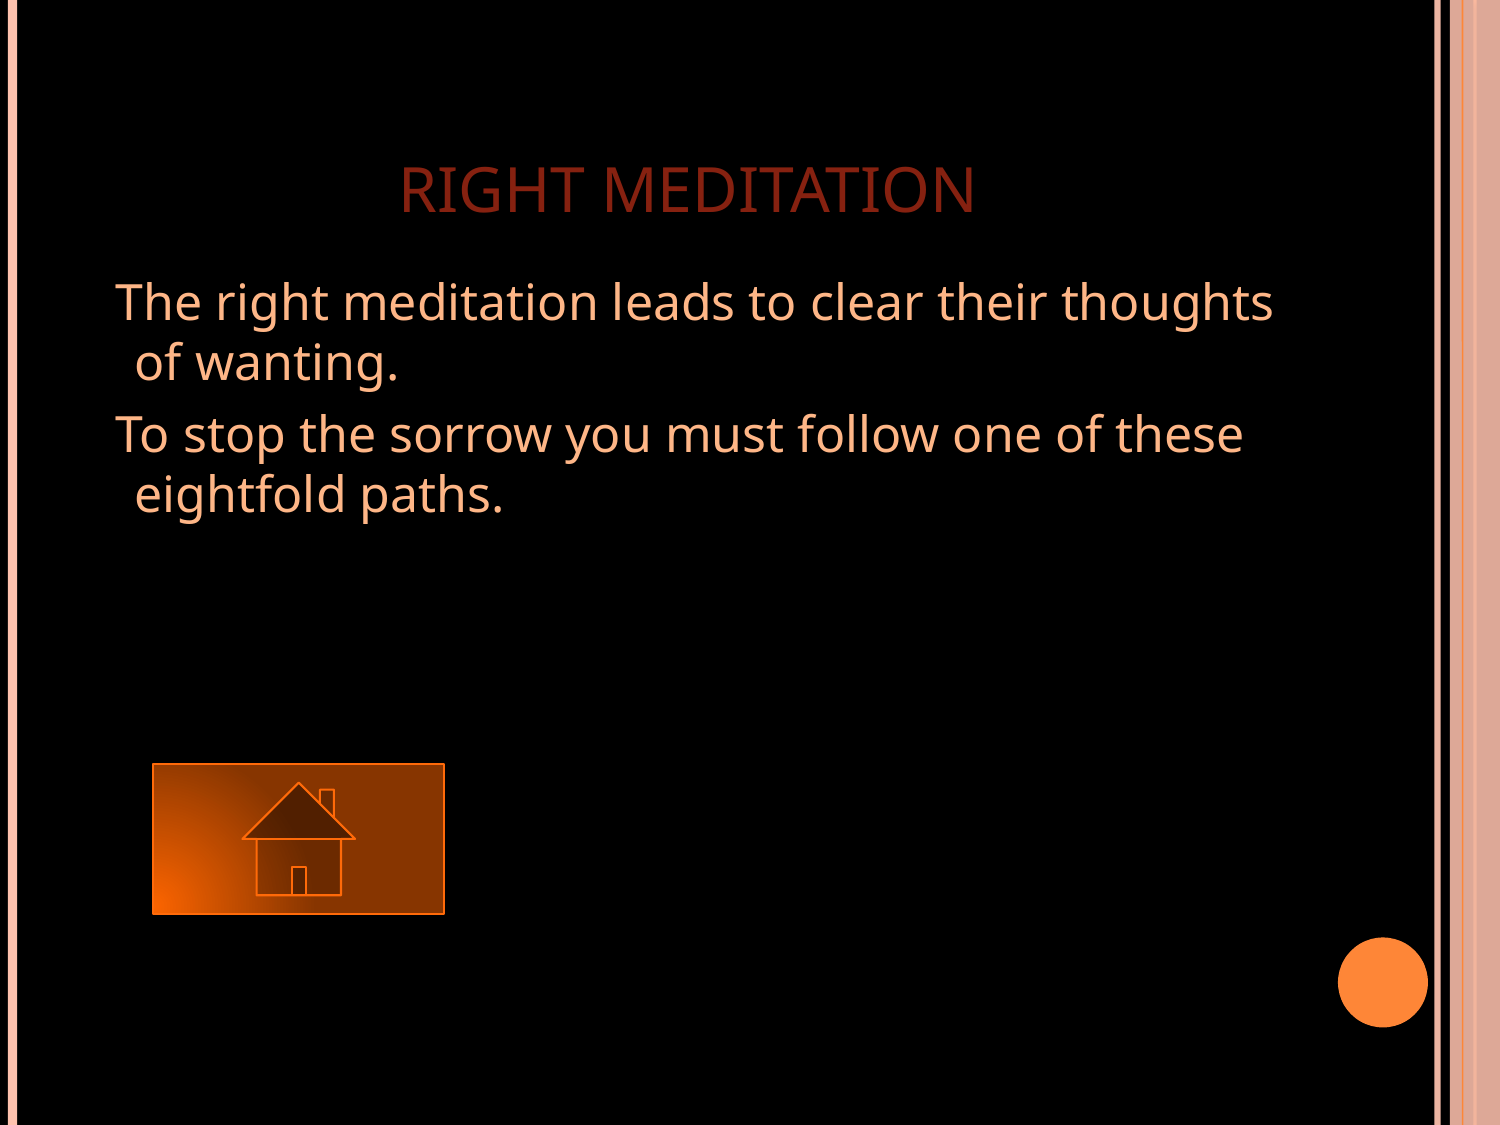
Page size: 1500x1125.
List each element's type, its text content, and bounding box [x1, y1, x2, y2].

title Right Meditation [75, 45, 1300, 233]
text_box [152, 763, 445, 915]
list The right meditation leads to clear their thoughts of wanting. To stop the sorrow you must follow one of these eightfold paths. [75, 262, 1300, 1062]
